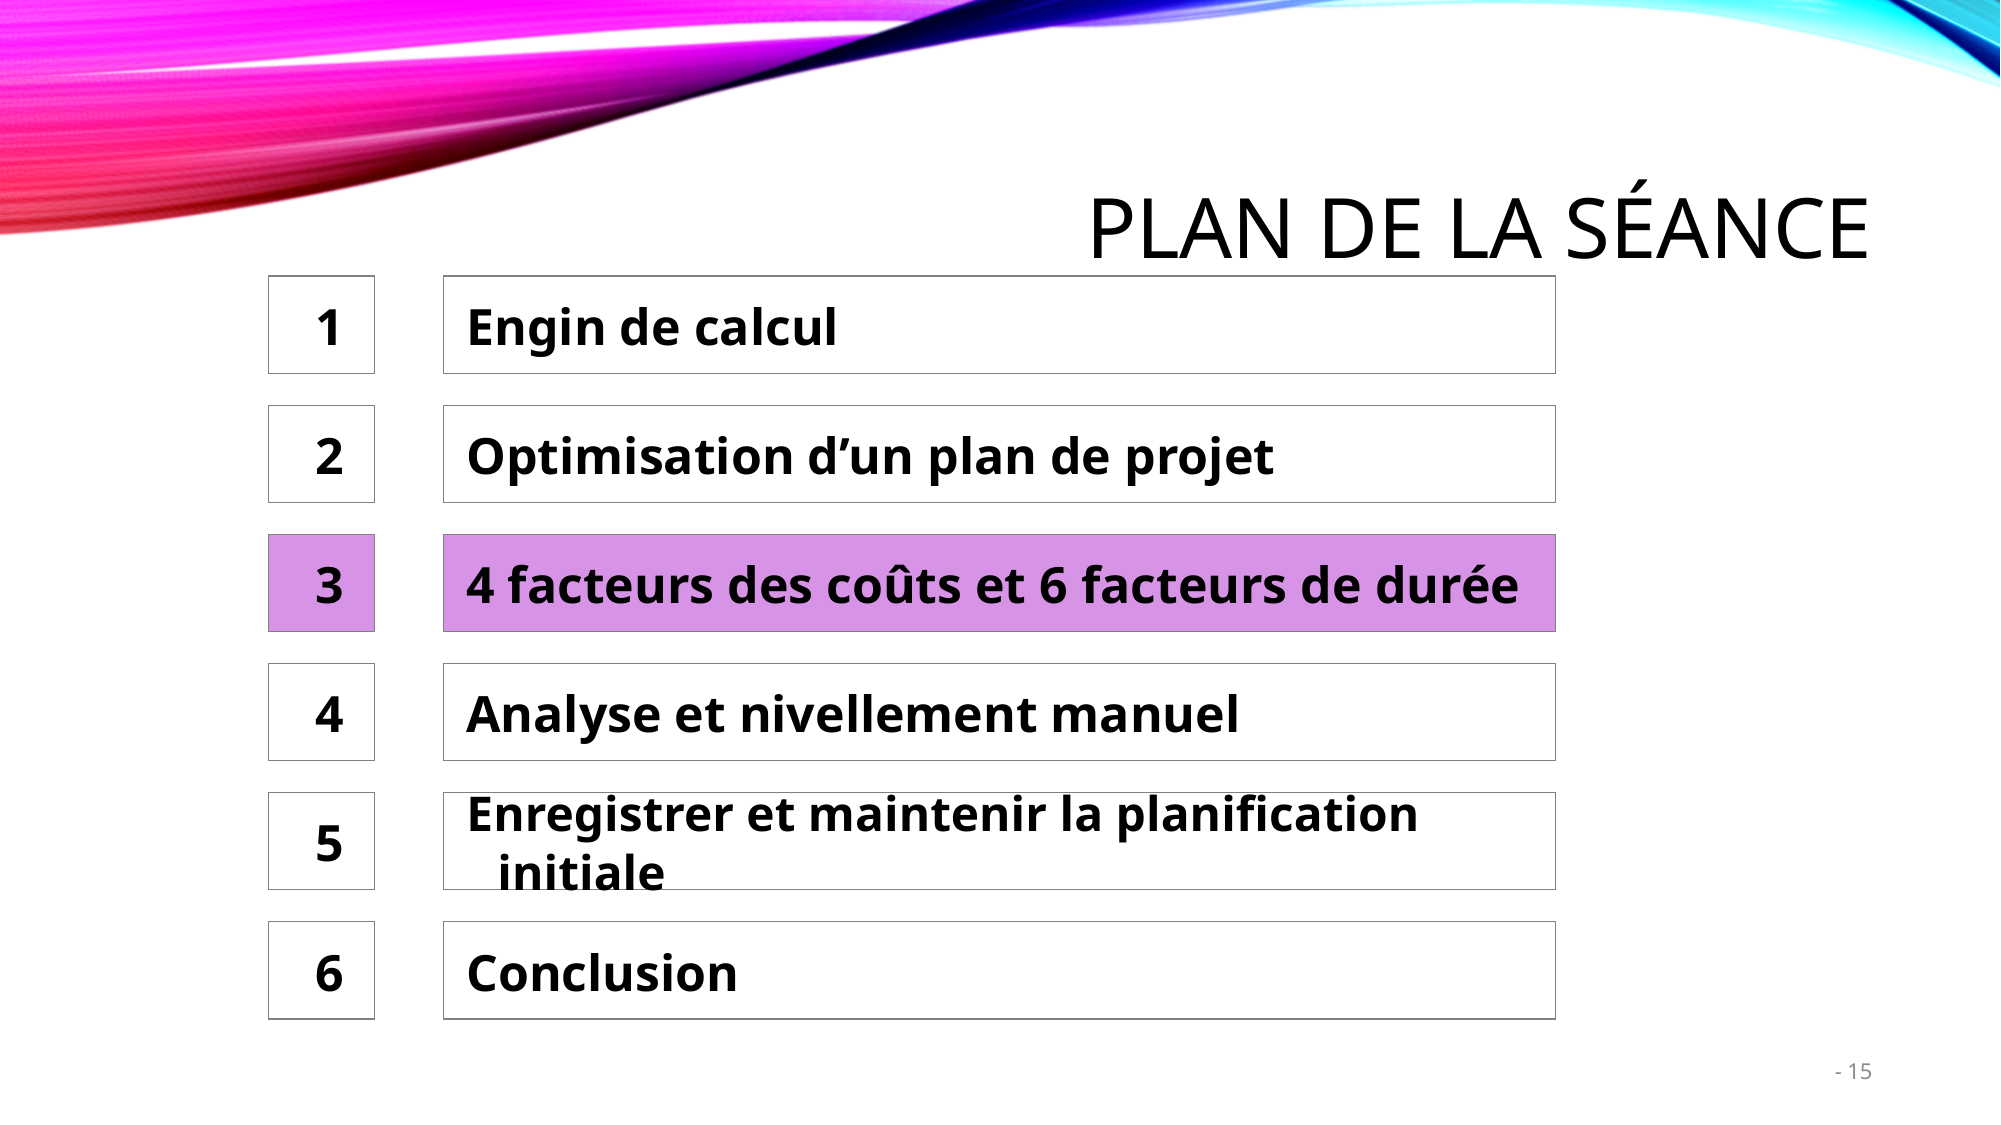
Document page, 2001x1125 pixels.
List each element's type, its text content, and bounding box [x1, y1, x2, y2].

text_box Engin de calcul [443, 276, 1556, 374]
text_box 1 [268, 276, 375, 374]
text_box 4 [268, 663, 375, 761]
text_box Enregistrer et maintenir la planification initiale [443, 792, 1556, 890]
text_box Conclusion [443, 921, 1556, 1019]
text_box 6 [268, 921, 375, 1019]
text_box Analyse et nivellement manuel [443, 663, 1556, 761]
text_box 3 [268, 534, 375, 632]
picture [0, 0, 2000, 237]
text_box Optimisation d’un plan de projet [443, 405, 1556, 503]
picture [1890, 0, 2000, 75]
title Plan de la séance [474, 125, 1888, 338]
text_box 4 facteurs des coûts et 6 facteurs de durée [443, 534, 1556, 632]
text_box 2 [268, 405, 375, 503]
picture [1910, 0, 2000, 45]
slide_number 15 [1808, 1042, 1888, 1103]
text_box 5 [268, 792, 375, 890]
